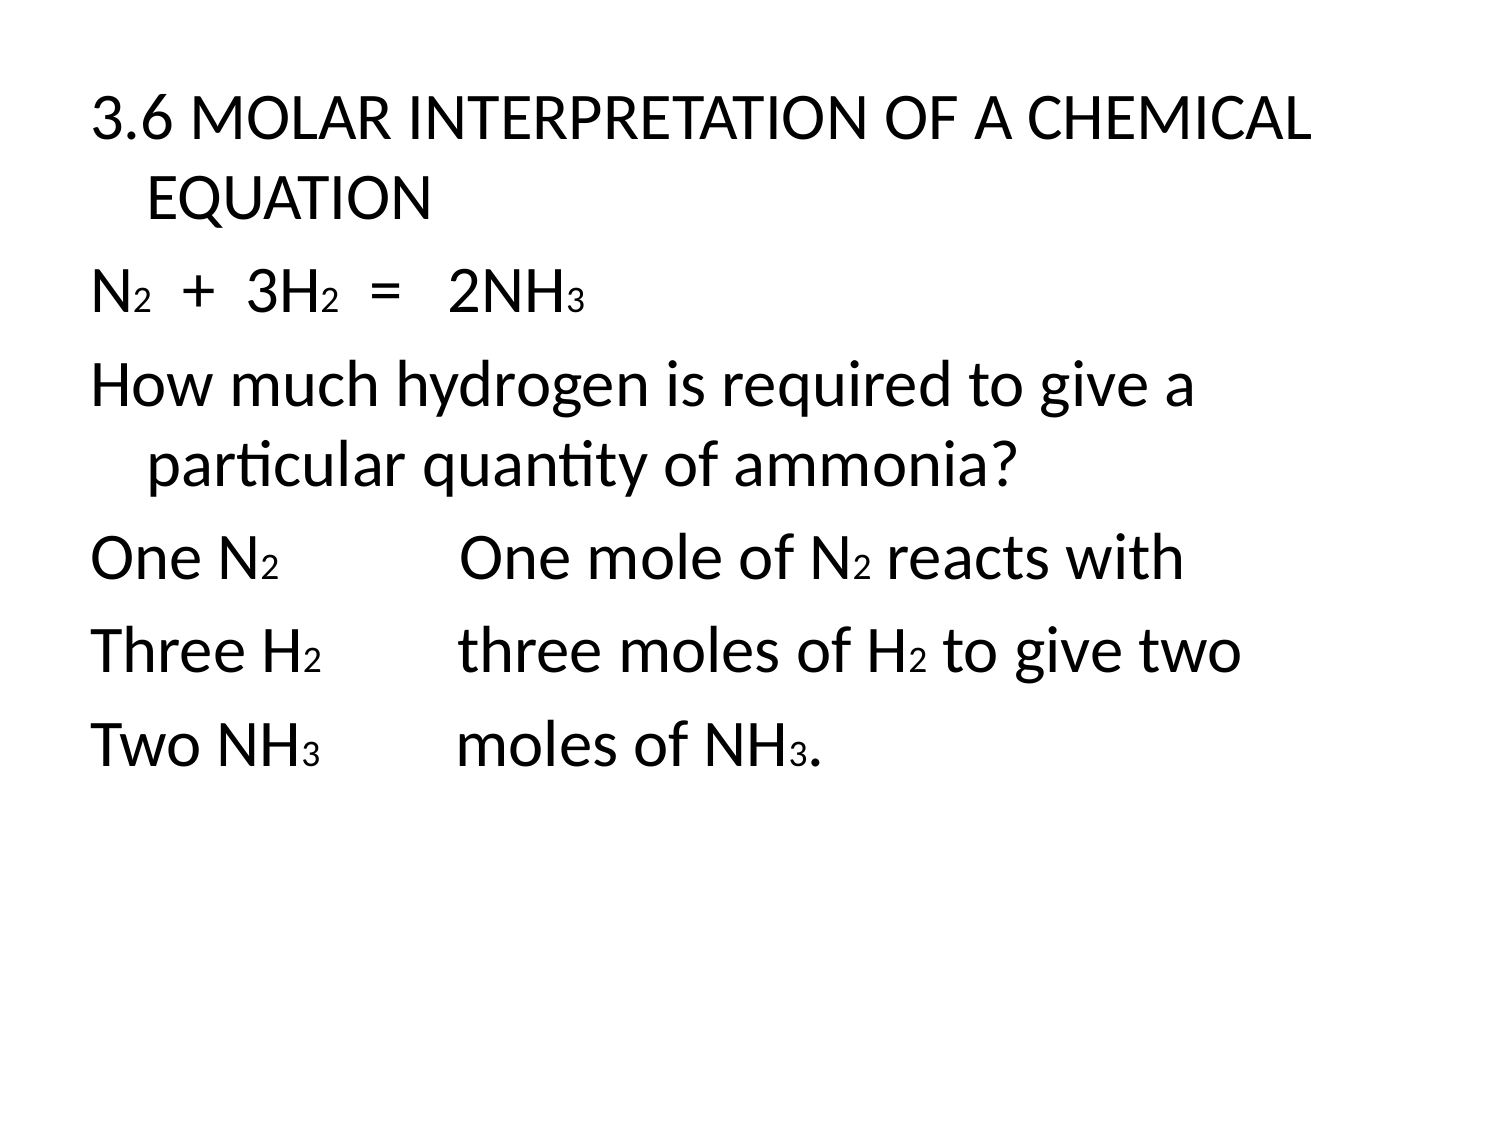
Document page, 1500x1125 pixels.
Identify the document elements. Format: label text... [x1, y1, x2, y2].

list 3.6 MOLAR INTERPRETATION OF A CHEMICAL EQUATION N2 + 3H2 = 2NH3 How much hydrogen is required to give a particular quantity of ammonia? One N2 One mole of N2 reacts with Three H2 three moles of H2 to give two Two NH3 moles of NH3. [75, 65, 1425, 1005]
